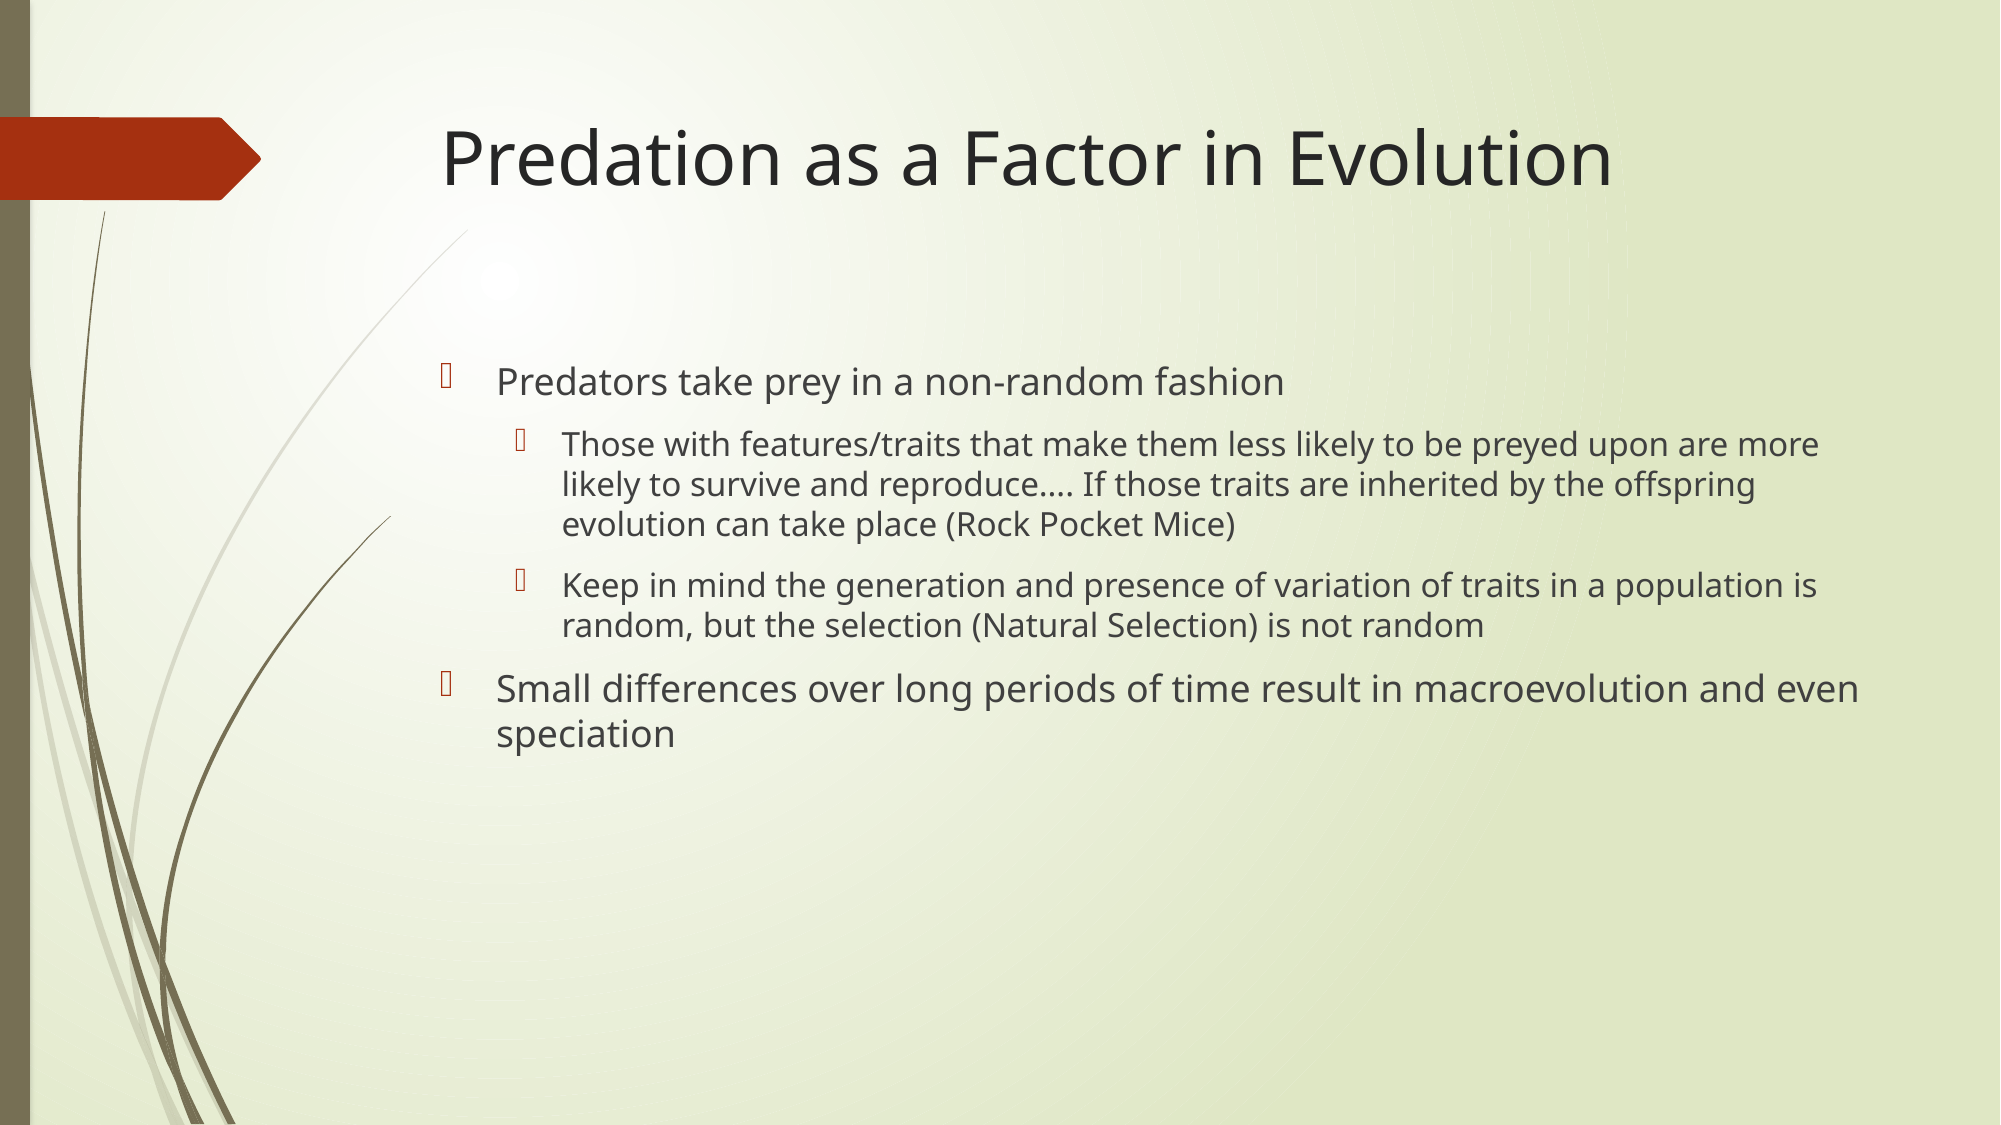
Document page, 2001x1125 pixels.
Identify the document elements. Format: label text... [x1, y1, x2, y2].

title Predation as a Factor in Evolution [425, 102, 1888, 313]
list Predators take prey in a non-random fashion Those with features/traits that make them less likely to be preyed upon are more likely to survive and reproduce…. If those traits are inherited by the offspring evolution can take place (Rock Pocket Mice) Keep in mind the generation and presence of variation of traits in a population is random, but the selection (Natural Selection) is not random Small differences over long periods of time result in macroevolution and even speciation [424, 350, 1888, 970]
